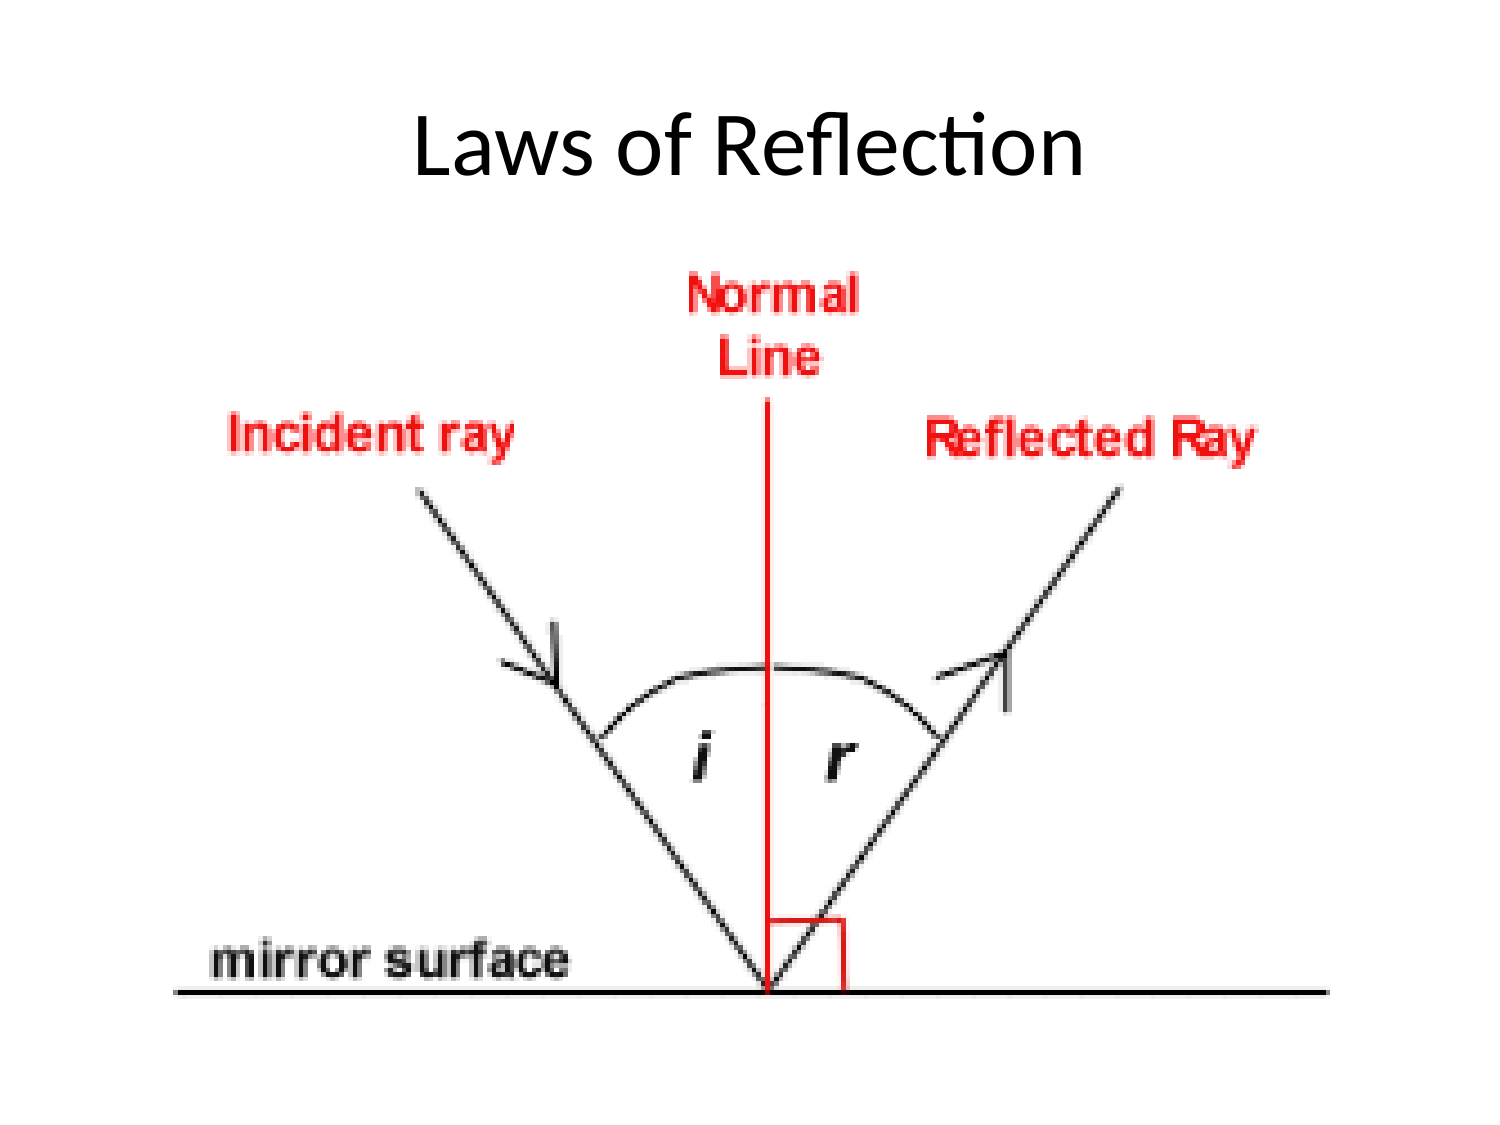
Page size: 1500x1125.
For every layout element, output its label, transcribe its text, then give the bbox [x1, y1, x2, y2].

title Laws of Reflection [75, 45, 1425, 233]
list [74, 262, 1426, 1006]
